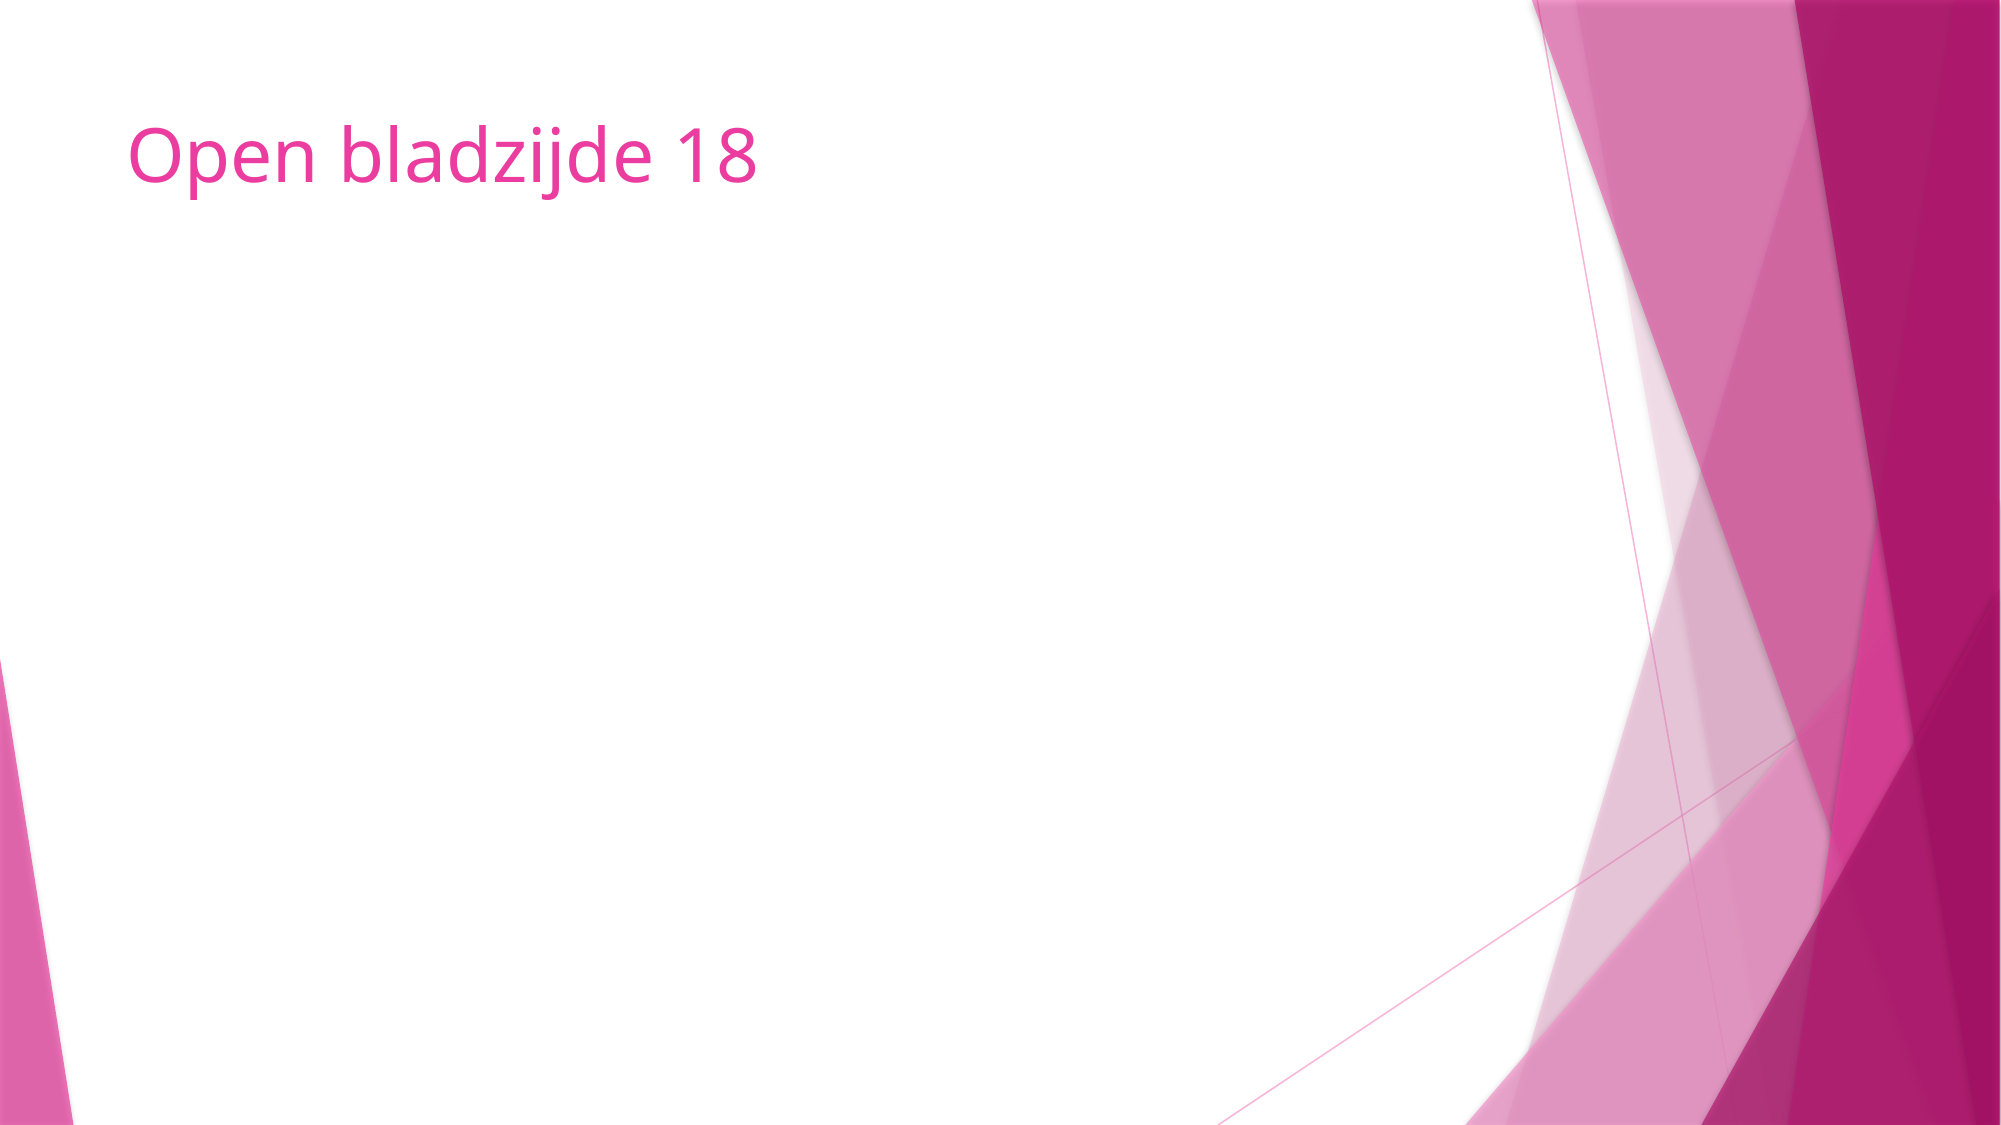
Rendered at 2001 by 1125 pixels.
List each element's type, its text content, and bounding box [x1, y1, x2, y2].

title Open bladzijde 18 [111, 99, 1522, 317]
